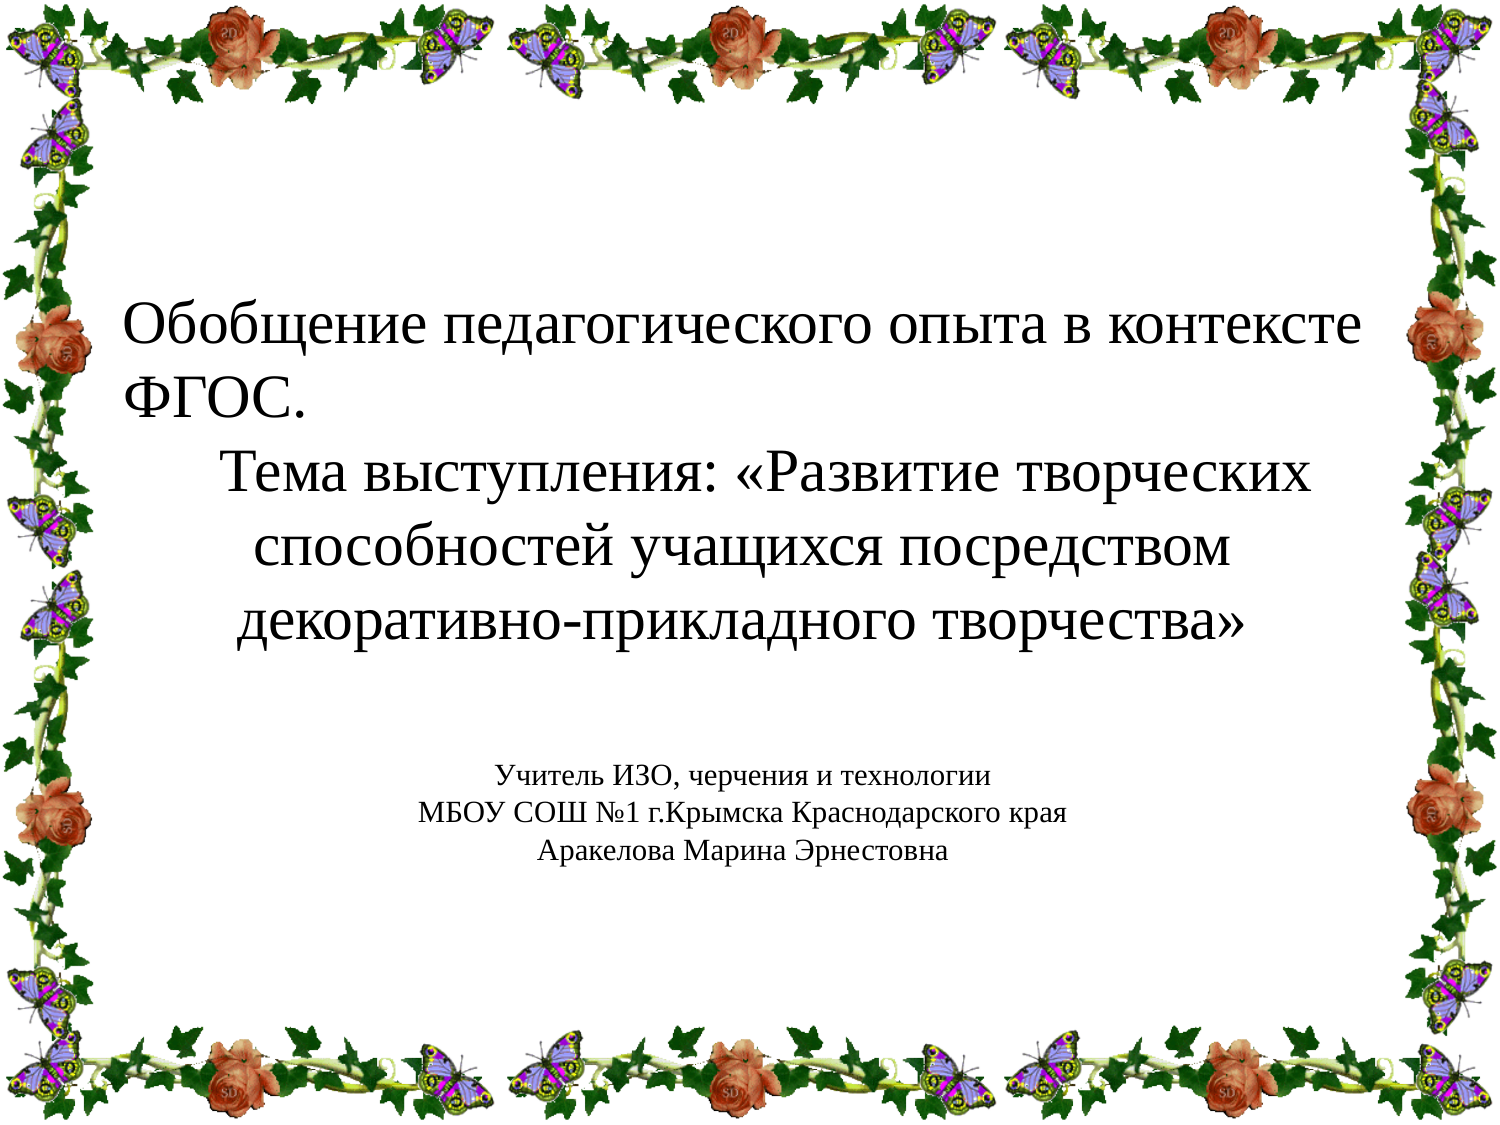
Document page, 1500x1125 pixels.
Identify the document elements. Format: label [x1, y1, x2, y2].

text_box [0, 0, 1500, 1125]
